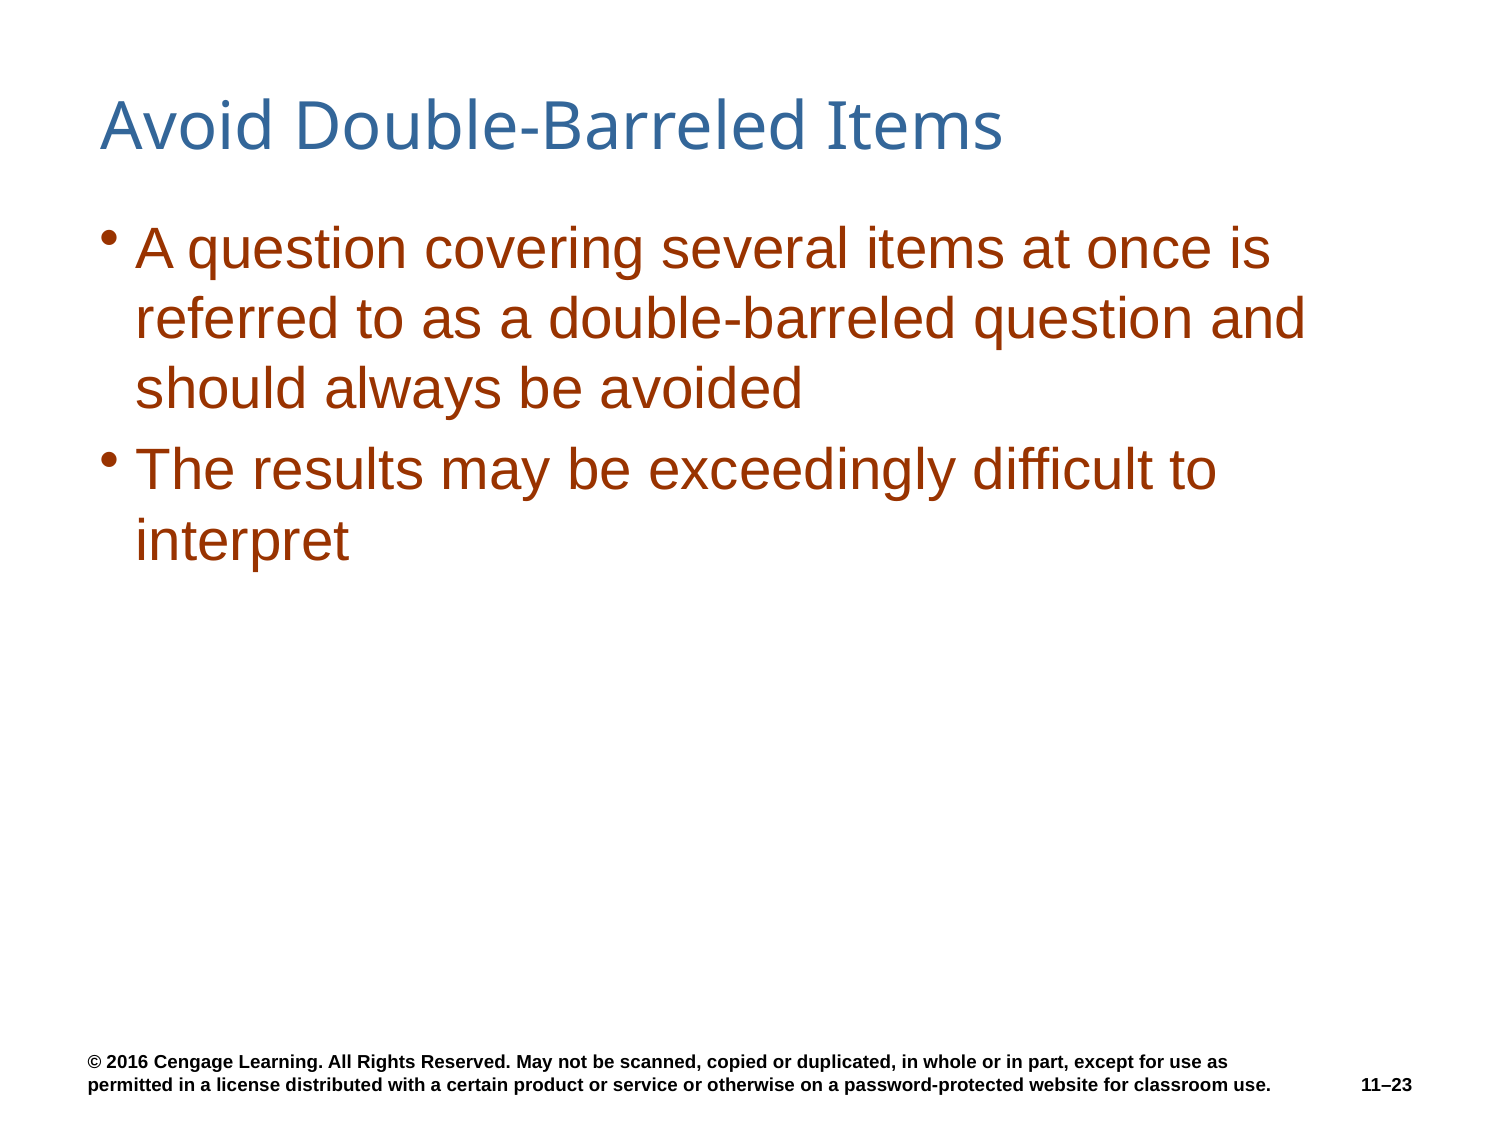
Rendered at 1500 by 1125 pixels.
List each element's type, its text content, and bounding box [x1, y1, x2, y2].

list A question covering several items at once is referred to as a double-barreled question and should always be avoided The results may be exceedingly difficult to interpret [84, 202, 1414, 1013]
slide_number 11–23 [1050, 1042, 1413, 1103]
footer © 2016 Cengage Learning. All Rights Reserved. May not be scanned, copied or duplicated, in whole or in part, except for use as permitted in a license distributed with a certain product or service or otherwise on a password-protected website for classroom use. [87, 1057, 1050, 1103]
title Avoid Double-Barreled Items [85, 75, 1411, 171]
